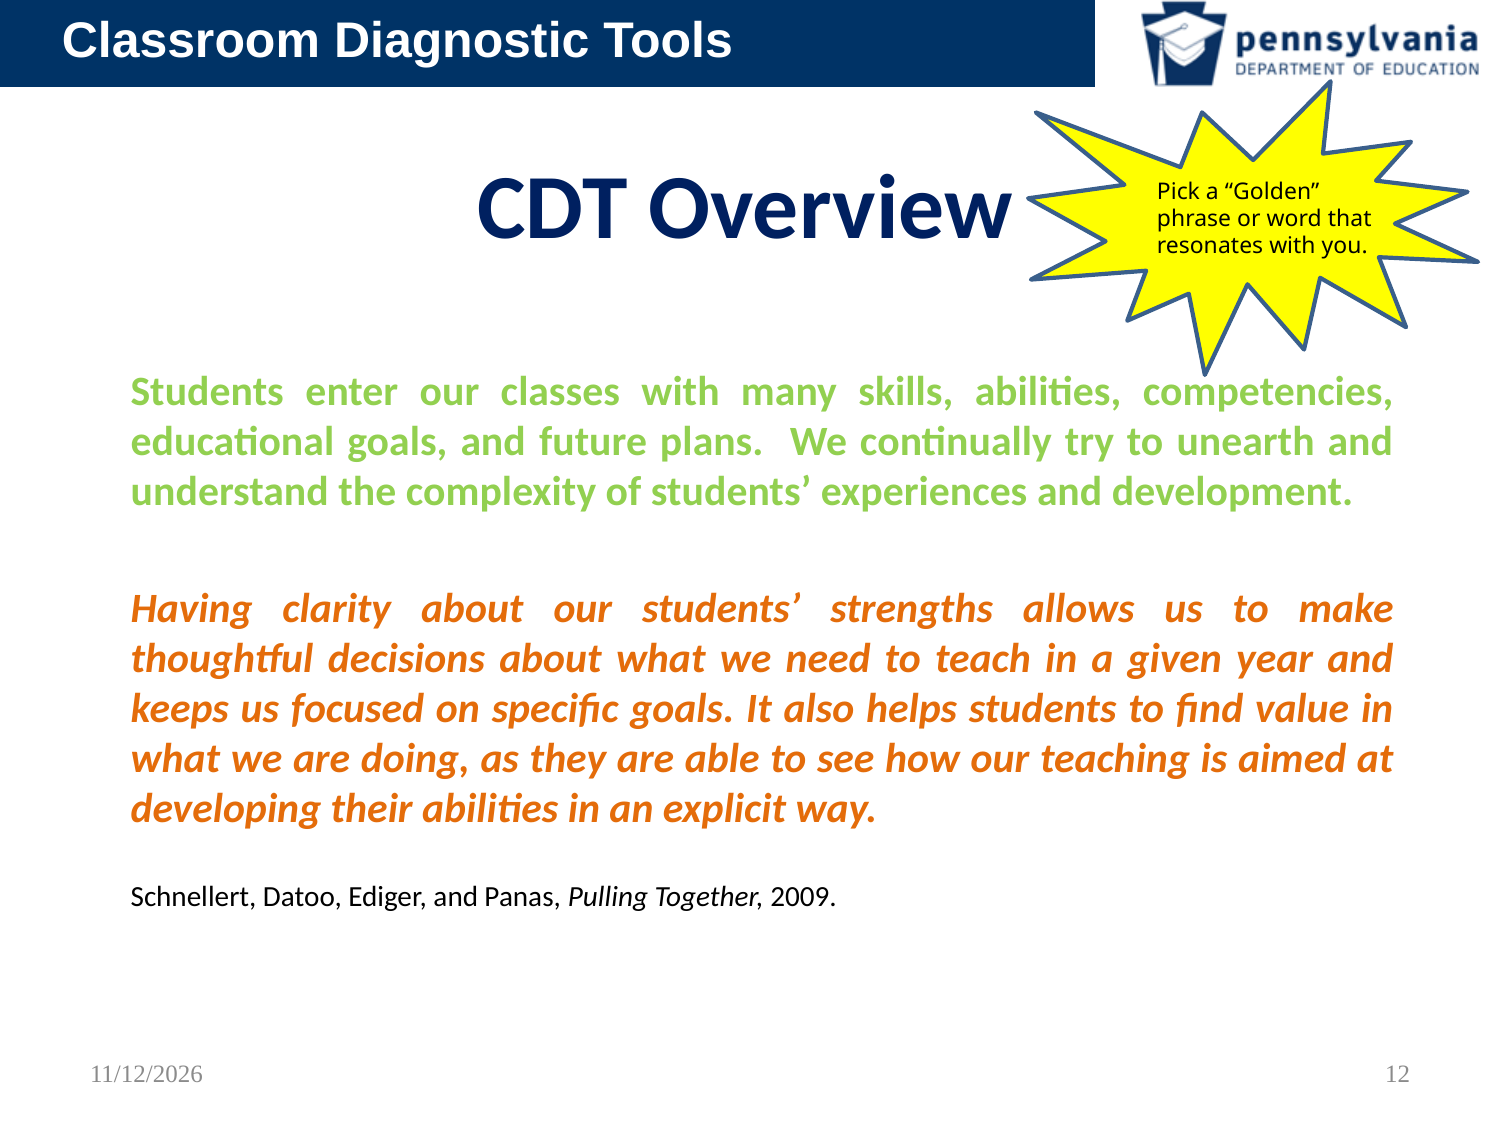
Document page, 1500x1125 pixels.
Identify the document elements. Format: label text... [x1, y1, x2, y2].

text_box [1413, 183, 1470, 218]
text_box [1026, 79, 1413, 378]
picture [1134, 0, 1485, 90]
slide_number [75, 1042, 425, 1103]
text_box [1413, 229, 1481, 265]
title CDT Overview [70, 52, 1421, 241]
slide_number 12 [1074, 1042, 1425, 1103]
list Students enter our classes with many skills, abilities, competencies, educational goals, and future plans. We continually try to unearth and understand the complexity of students’ experiences and development. Having clarity about our students’ strengths allows us to make thoughtful decisions about what we need to teach in a given year and keeps us focused on specific goals. It also helps students to find value in what we are doing, as they are able to see how our teaching is aimed at developing their abilities in an explicit way. Schnellert, Datoo, Ediger, and Panas, Pulling Together, 2009. [59, 180, 1410, 924]
text_box Pick a “Golden” phrase or word that resonates with you. [1142, 168, 1413, 266]
